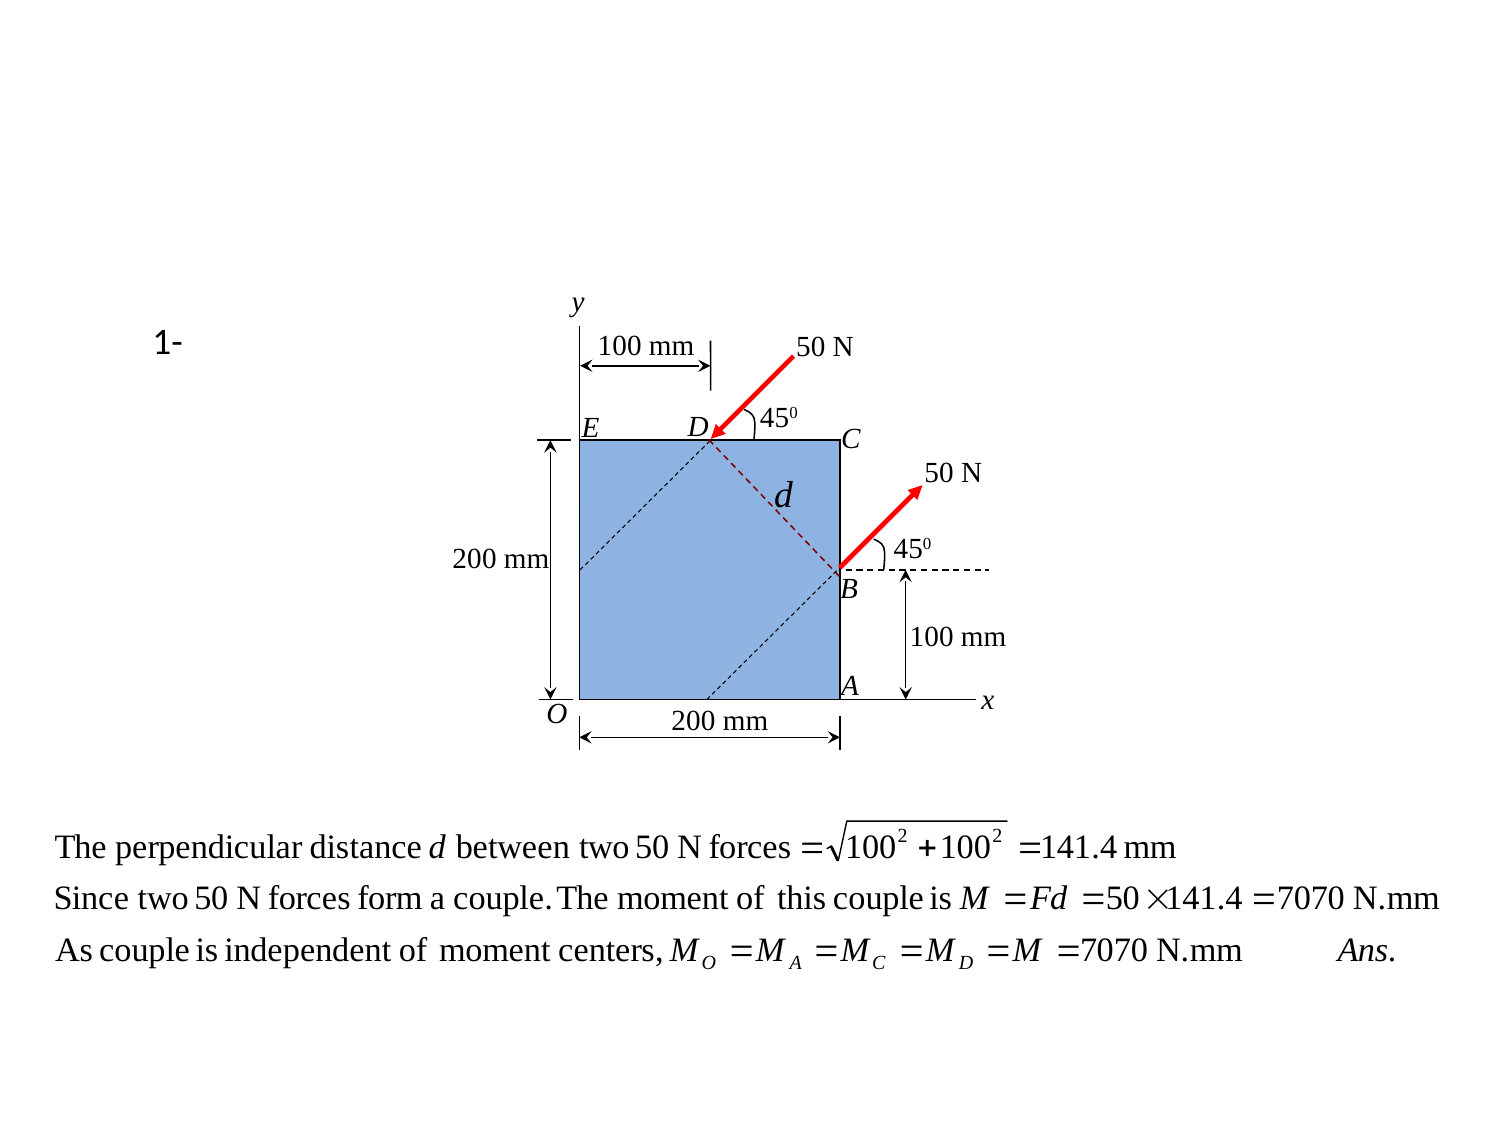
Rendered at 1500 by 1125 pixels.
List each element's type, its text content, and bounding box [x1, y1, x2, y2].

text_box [437, 274, 1064, 751]
text_box 1- [137, 310, 198, 370]
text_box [49, 812, 1445, 979]
